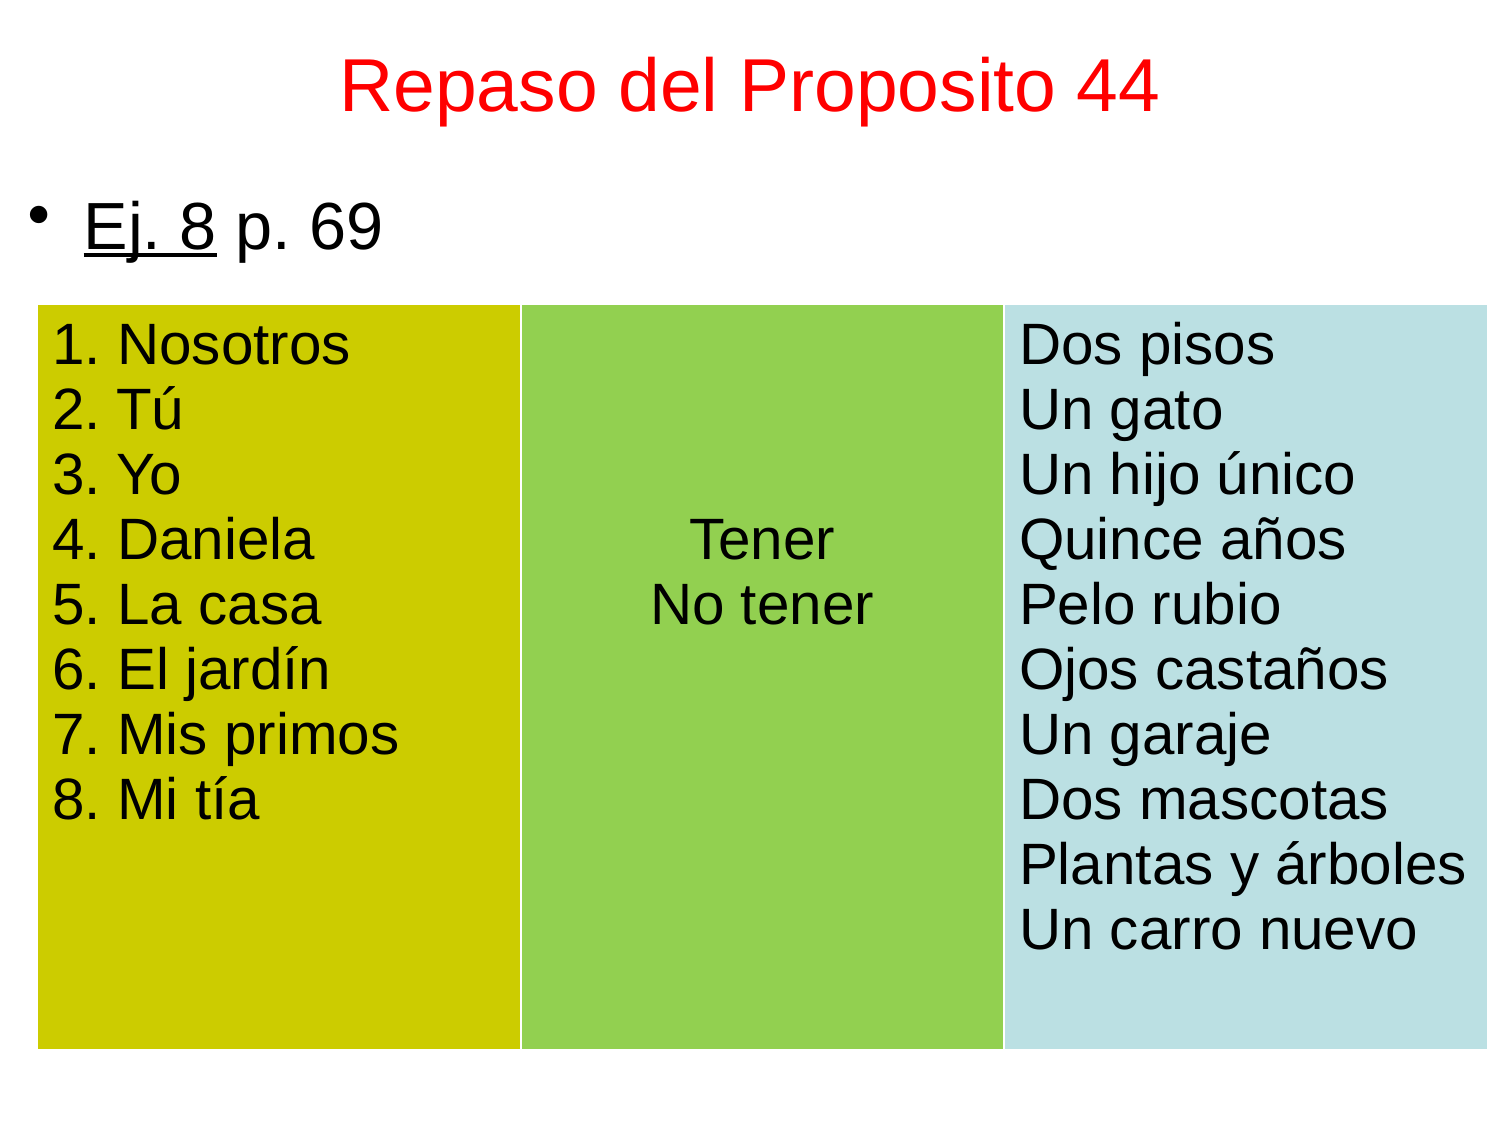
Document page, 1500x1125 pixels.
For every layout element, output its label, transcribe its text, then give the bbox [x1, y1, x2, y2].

table_header Tener No tener [522, 305, 1003, 1049]
table_header Dos pisos Un gato Un hijo único Quince años Pelo rubio Ojos castaños Un garaje Dos mascotas Plantas y árboles Un carro nuevo [1005, 305, 1487, 1049]
list Ej. 8 p. 69 [12, 174, 1488, 1075]
table_header 1. Nosotros 2. Tú 3. Yo 4. Daniela 5. La casa 6. El jardín 7. Mis primos 8. Mi tía [38, 305, 520, 1049]
title Repaso del Proposito 44 [0, 0, 1500, 175]
